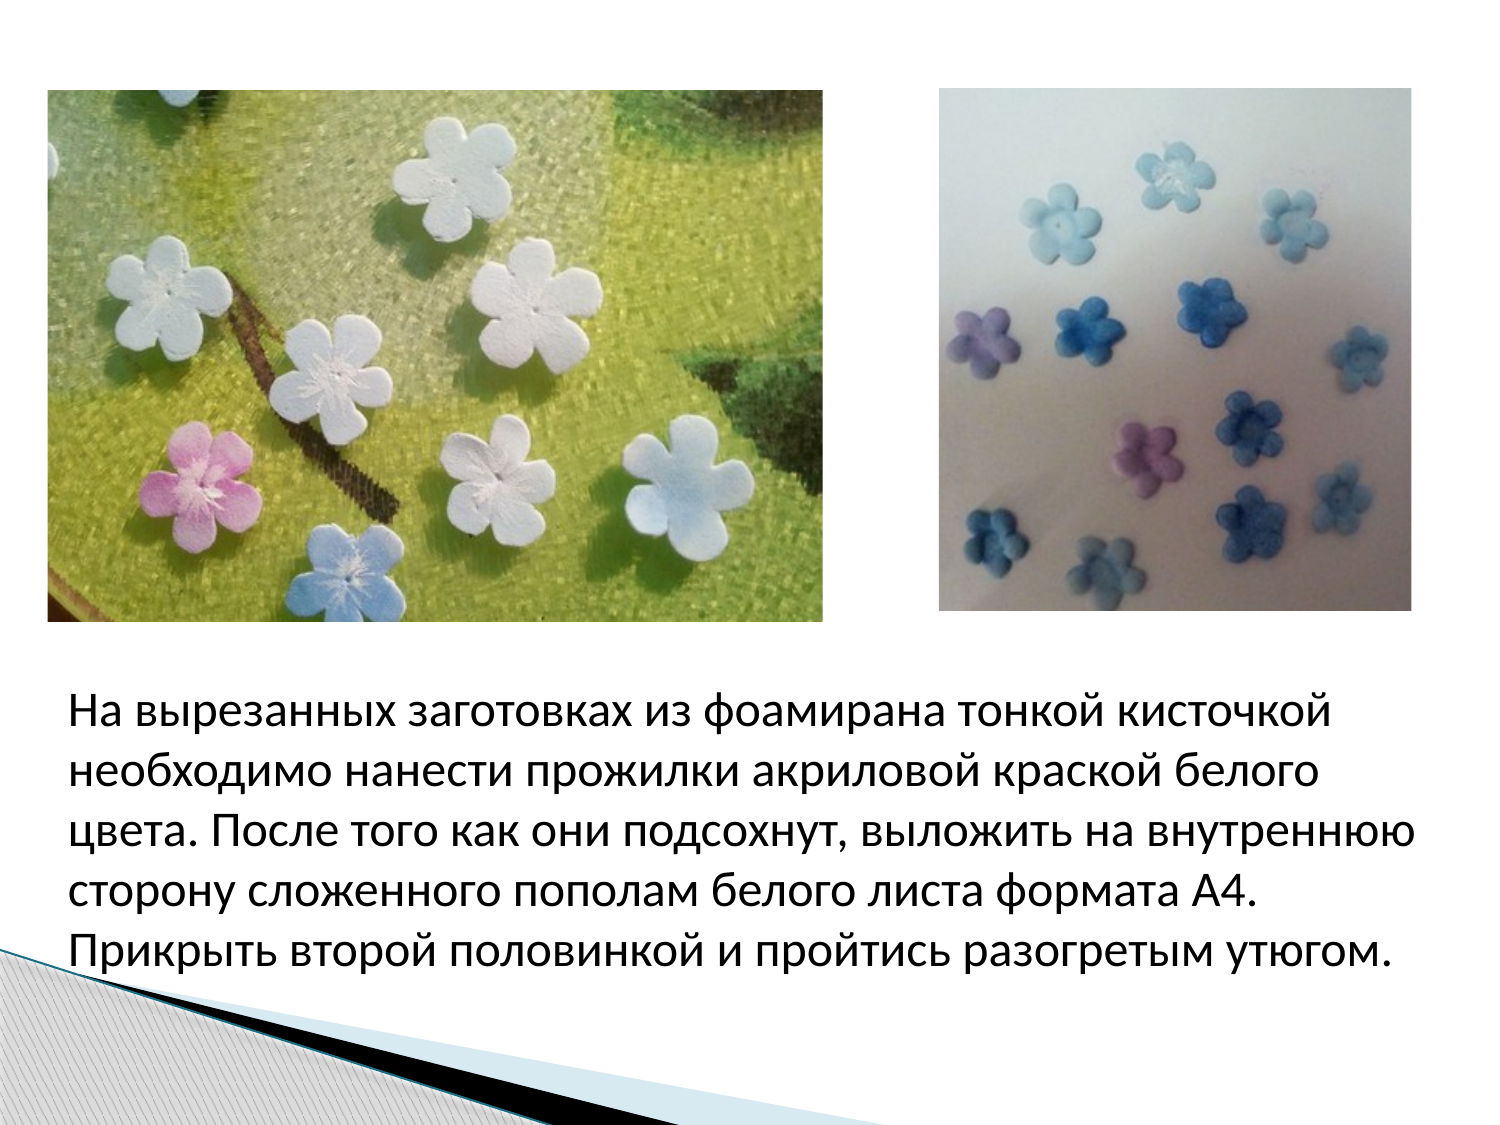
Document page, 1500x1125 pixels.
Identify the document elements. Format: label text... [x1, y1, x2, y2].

text_box На вырезанных заготовках из фоамирана тонкой кисточкой необходимо нанести прожилки акриловой краской белого цвета. После того как они подсохнут, выложить на внутреннюю сторону сложенного пополам белого листа формата А4. Прикрыть второй половинкой и пройтись разогретым утюгом. [53, 668, 1436, 1104]
picture [47, 89, 823, 622]
picture [938, 88, 1412, 611]
